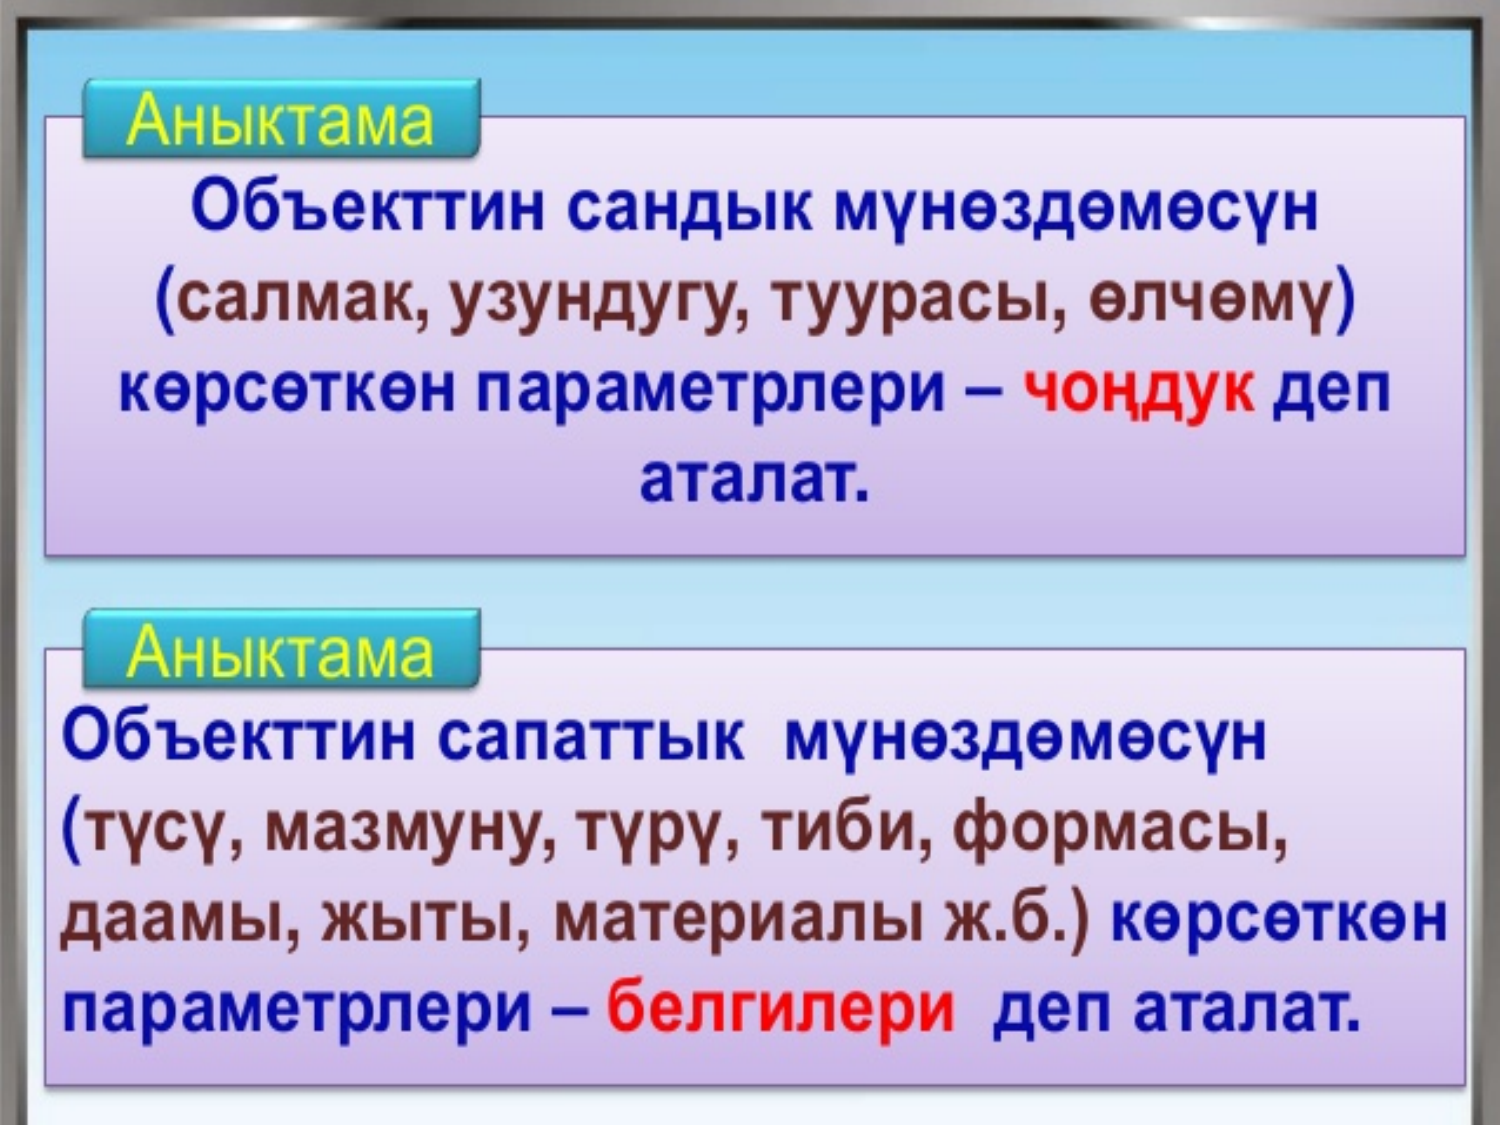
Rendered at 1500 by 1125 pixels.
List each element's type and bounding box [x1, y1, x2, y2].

list [0, 0, 1500, 1125]
